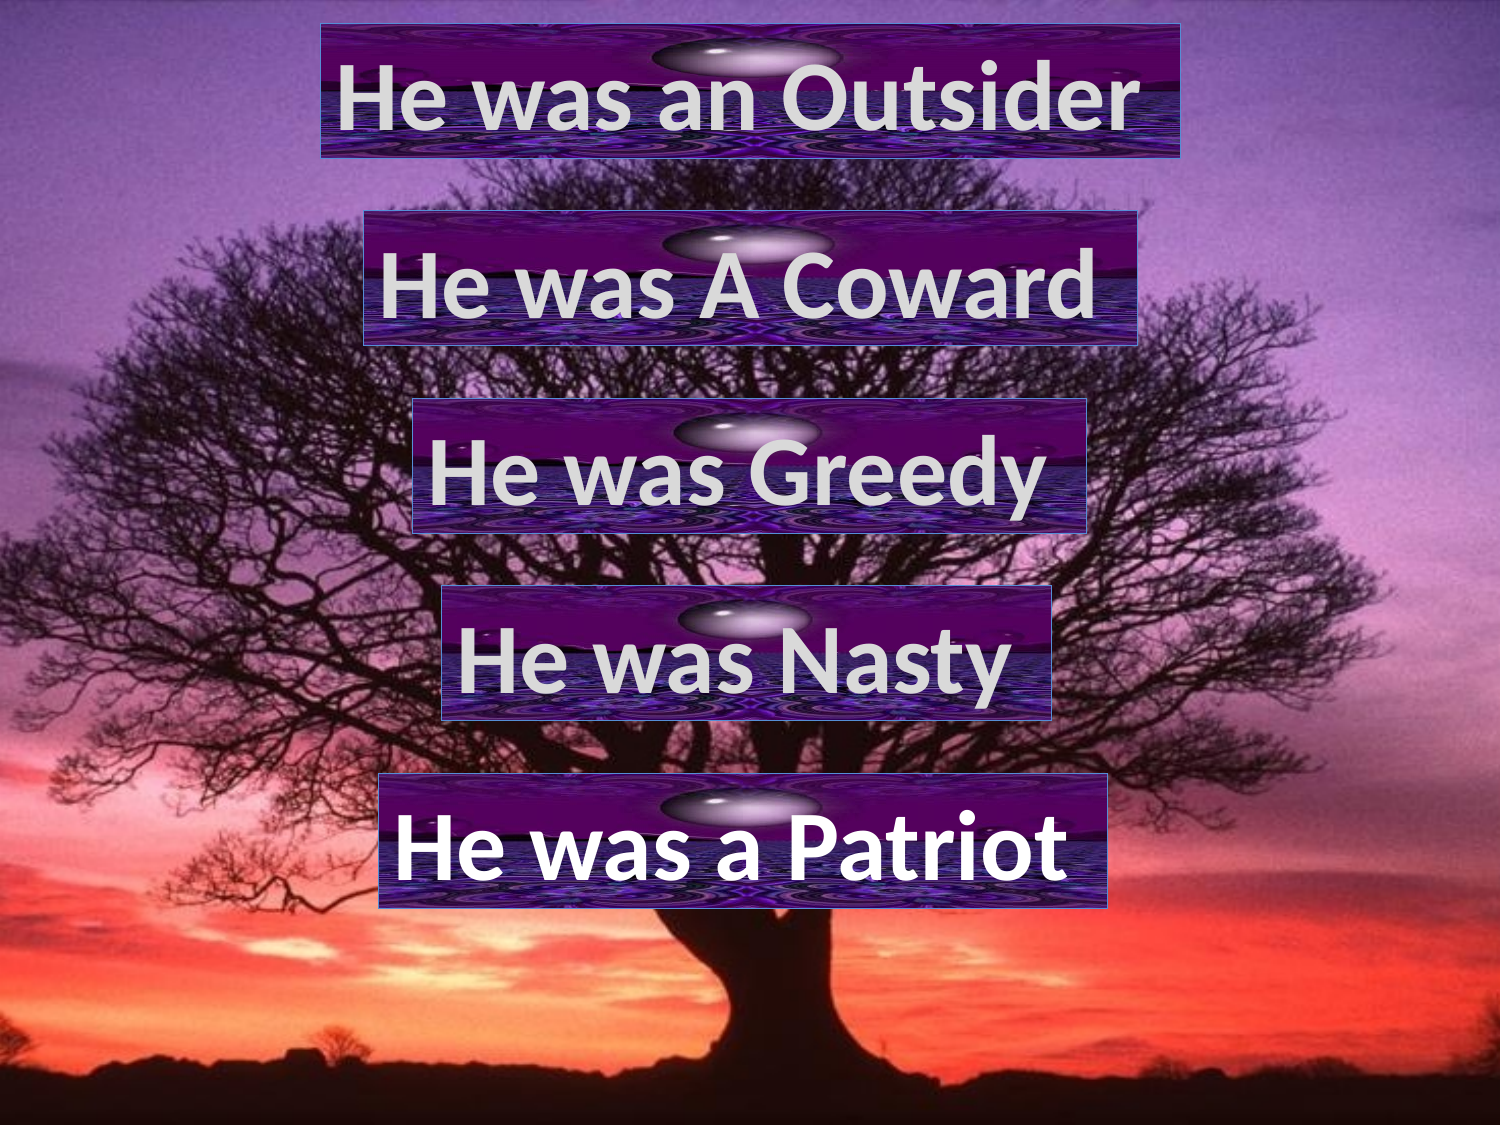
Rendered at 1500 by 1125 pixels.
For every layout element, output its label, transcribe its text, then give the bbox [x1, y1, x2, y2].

picture [0, 0, 1500, 1125]
text_box He was a Patriot [378, 773, 1108, 909]
text_box He was Greedy [412, 398, 1087, 534]
text_box He was an Outsider [320, 23, 1181, 159]
text_box He was Nasty [441, 585, 1052, 721]
text_box He was A Coward [363, 210, 1138, 346]
